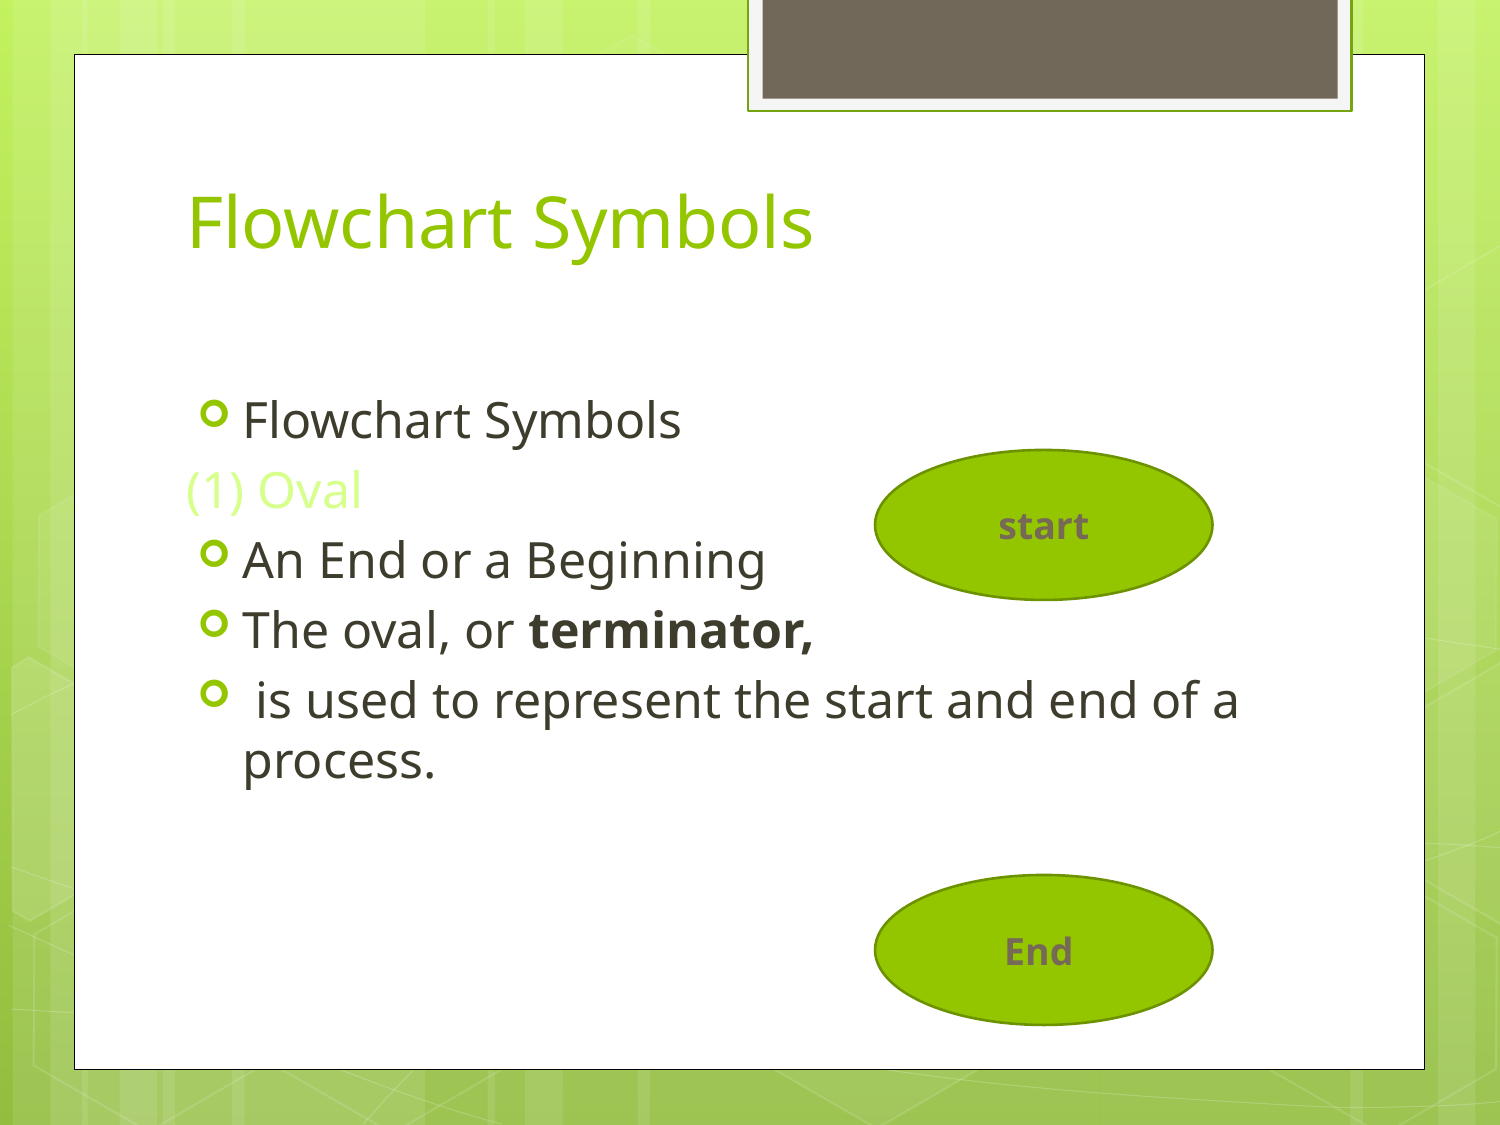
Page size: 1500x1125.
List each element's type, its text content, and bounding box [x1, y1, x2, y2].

title Flowchart Symbols [171, 168, 1324, 357]
list Flowchart Symbols (1) Oval An End or a Beginning The oval, or terminator, is used to represent the start and end of a process. [171, 381, 1283, 957]
text_box End [873, 873, 1214, 1027]
text_box start [873, 448, 1214, 602]
